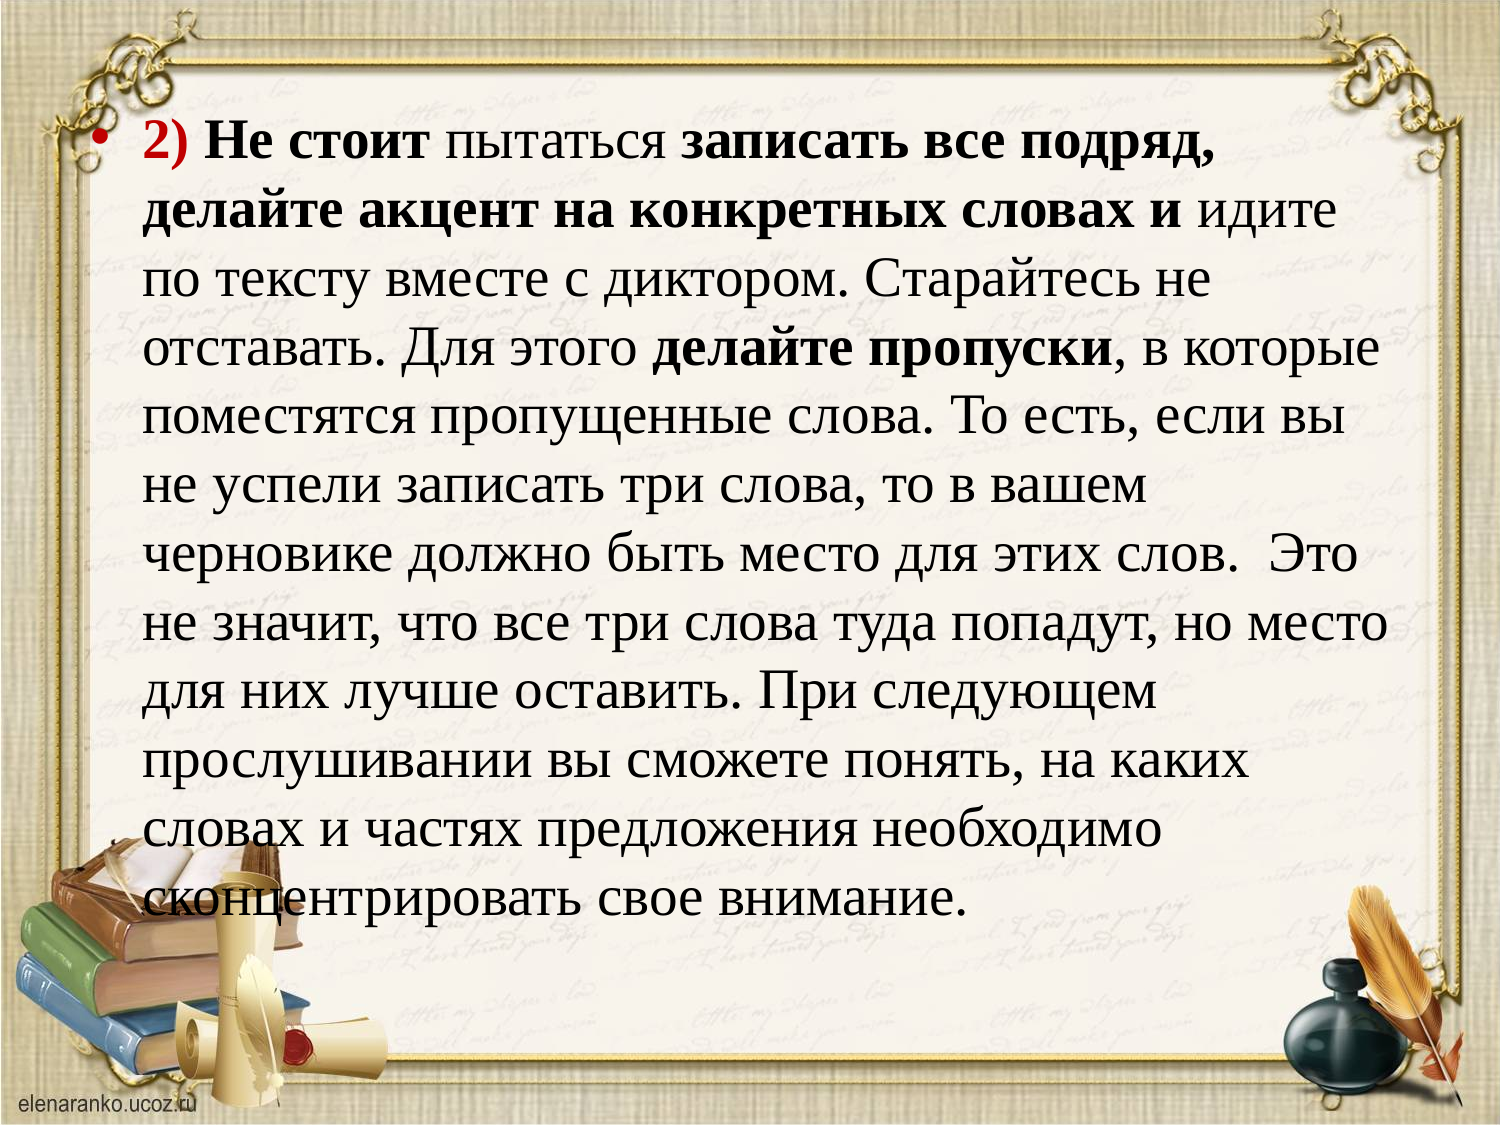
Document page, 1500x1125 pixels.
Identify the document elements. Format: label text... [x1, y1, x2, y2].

list 2) Не стоит пытаться записать все подряд, делайте акцент на конкретных словах и идите по тексту вместе с диктором. Старайтесь не отставать. Для этого делайте пропуски, в которые поместятся пропущенные слова. То есть, если вы не успели записать три слова, то в вашем черновике должно быть место для этих слов. Это не значит, что все три слова туда попадут, но место для них лучше оставить. При следующем прослушивании вы сможете понять, на каких словах и частях предложения необходимо сконцентрировать свое внимание. [75, 93, 1425, 1005]
picture [0, 0, 1500, 1125]
